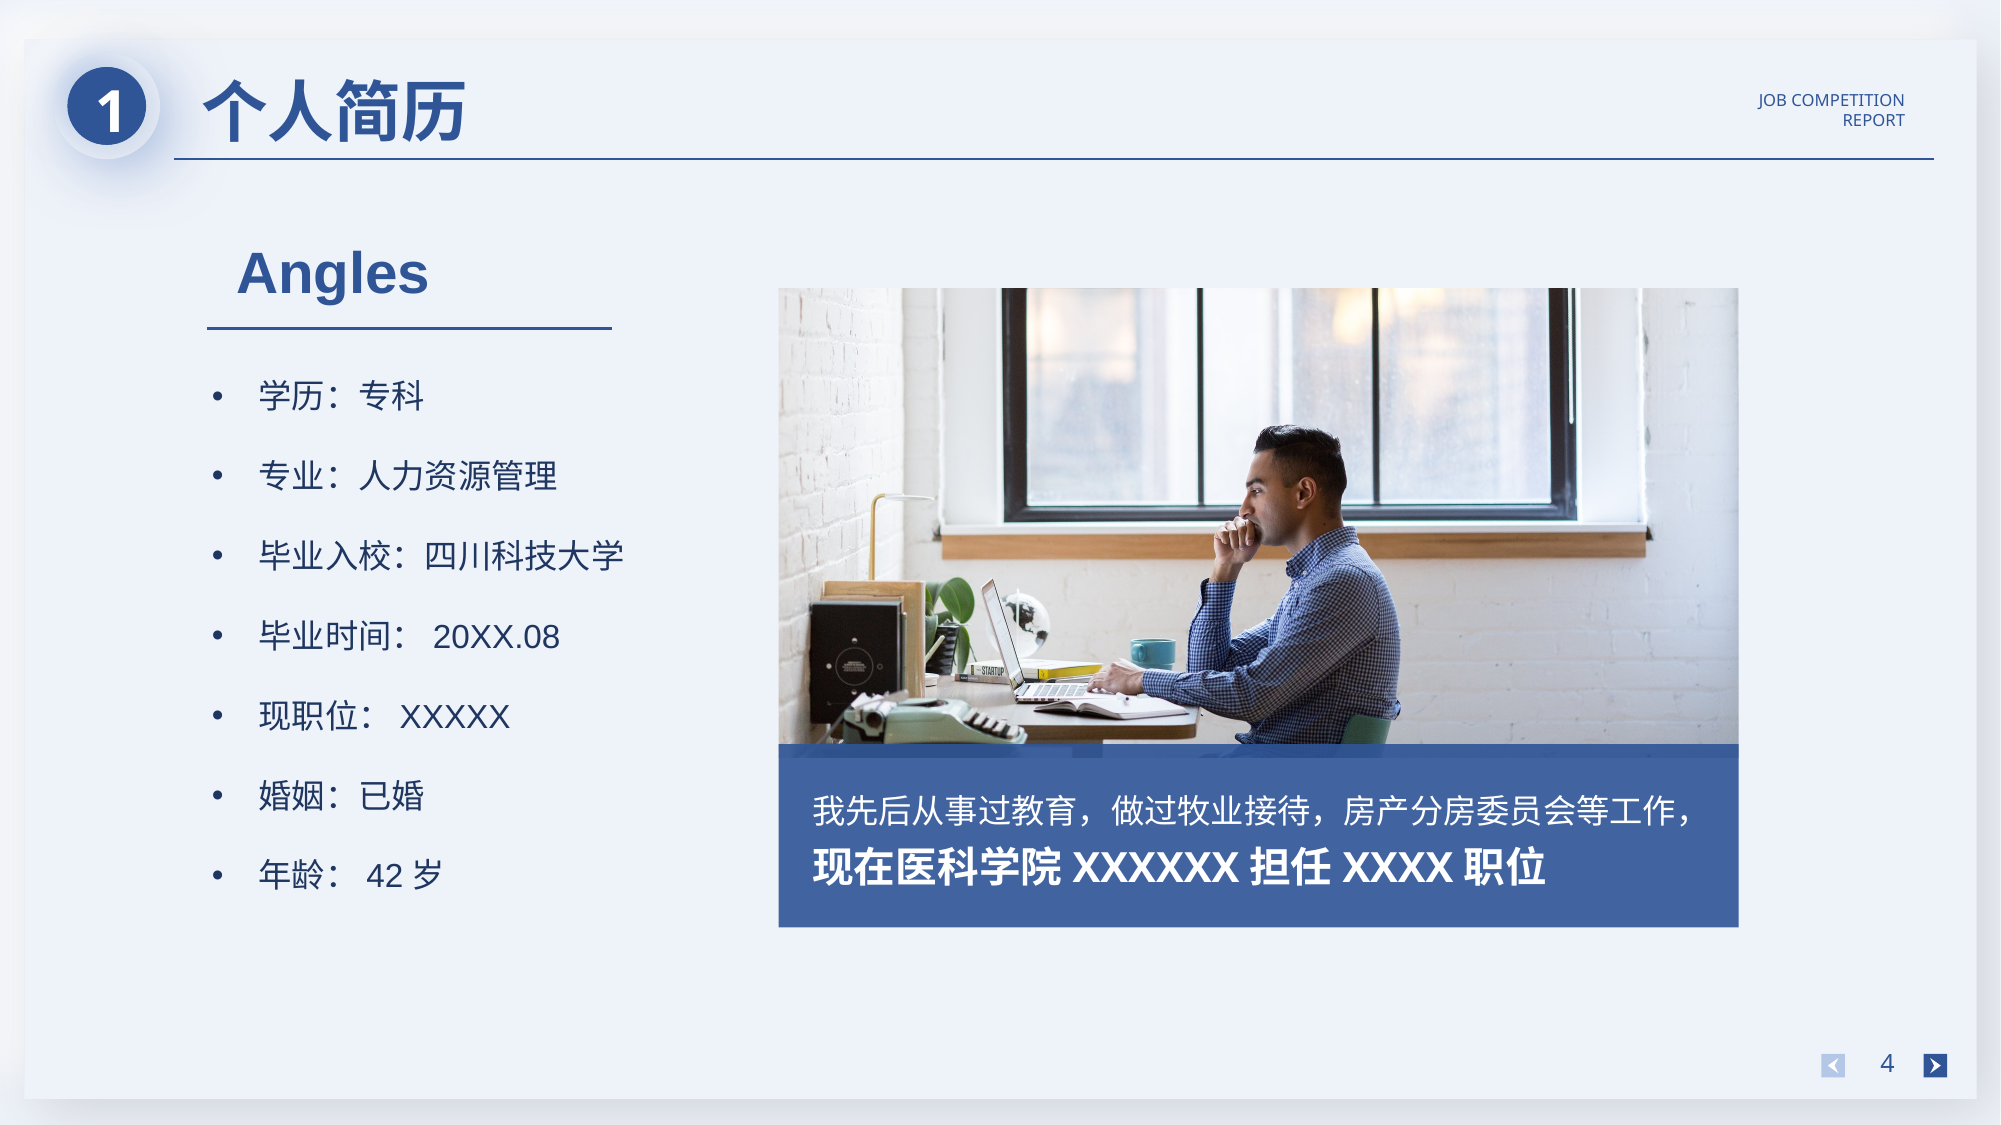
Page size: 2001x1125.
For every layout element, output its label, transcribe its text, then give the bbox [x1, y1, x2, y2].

text_box JOB COMPETITION REPORT [1719, 82, 1920, 137]
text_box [53, 52, 161, 160]
text_box [778, 743, 1740, 928]
text_box 个人简历 [186, 62, 539, 157]
text_box 学历：专科 专业：人力资源管理 毕业入校：四川科技大学 毕业时间：20XX.08 现职位：XXXXX 婚姻：已婚 年龄：42岁 [197, 328, 643, 902]
text_box Angles [221, 227, 485, 313]
picture [778, 287, 1739, 758]
text_box 我先后从事过教育，做过牧业接待，房产分房委员会等工作，现在医科学院XXXXXX担任XXXX职位 [797, 775, 1720, 898]
